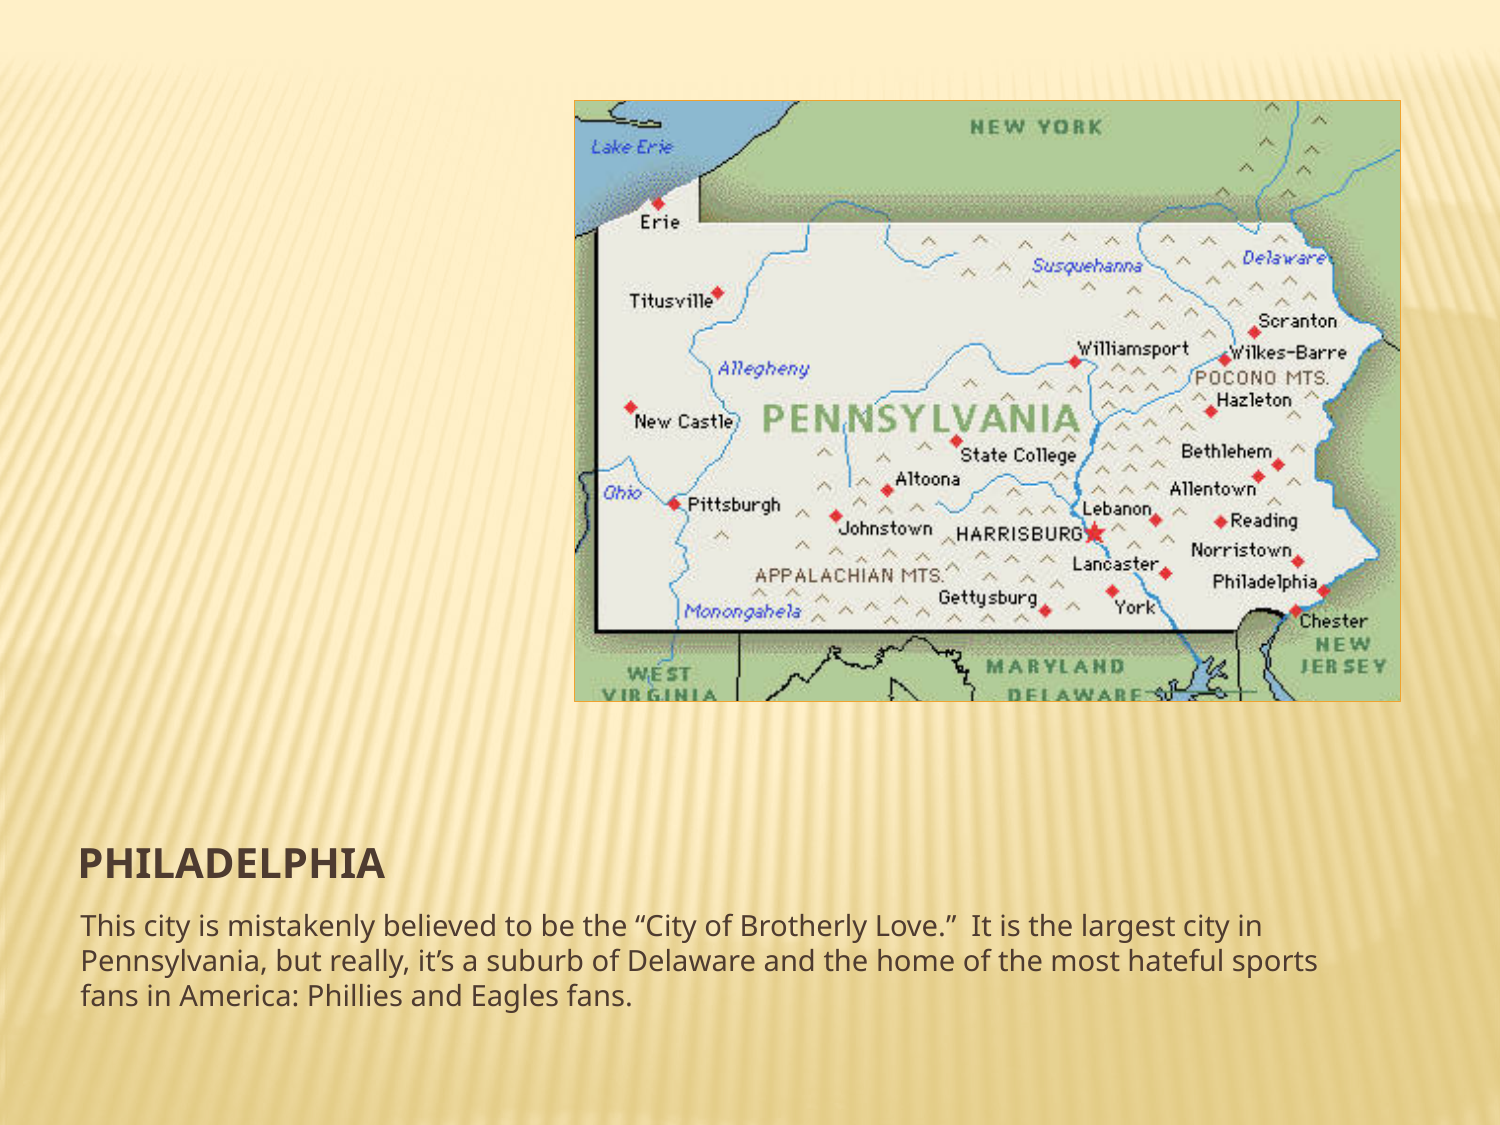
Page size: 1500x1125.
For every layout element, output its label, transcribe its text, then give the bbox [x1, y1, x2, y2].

title Philadelphia [62, 819, 1025, 905]
list This city is mistakenly believed to be the “City of Brotherly Love.” It is the largest city in Pennsylvania, but really, it’s a suburb of Delaware and the home of the most hateful sports fans in America: Phillies and Eagles fans. [62, 907, 1400, 1034]
picture [574, 100, 1401, 702]
